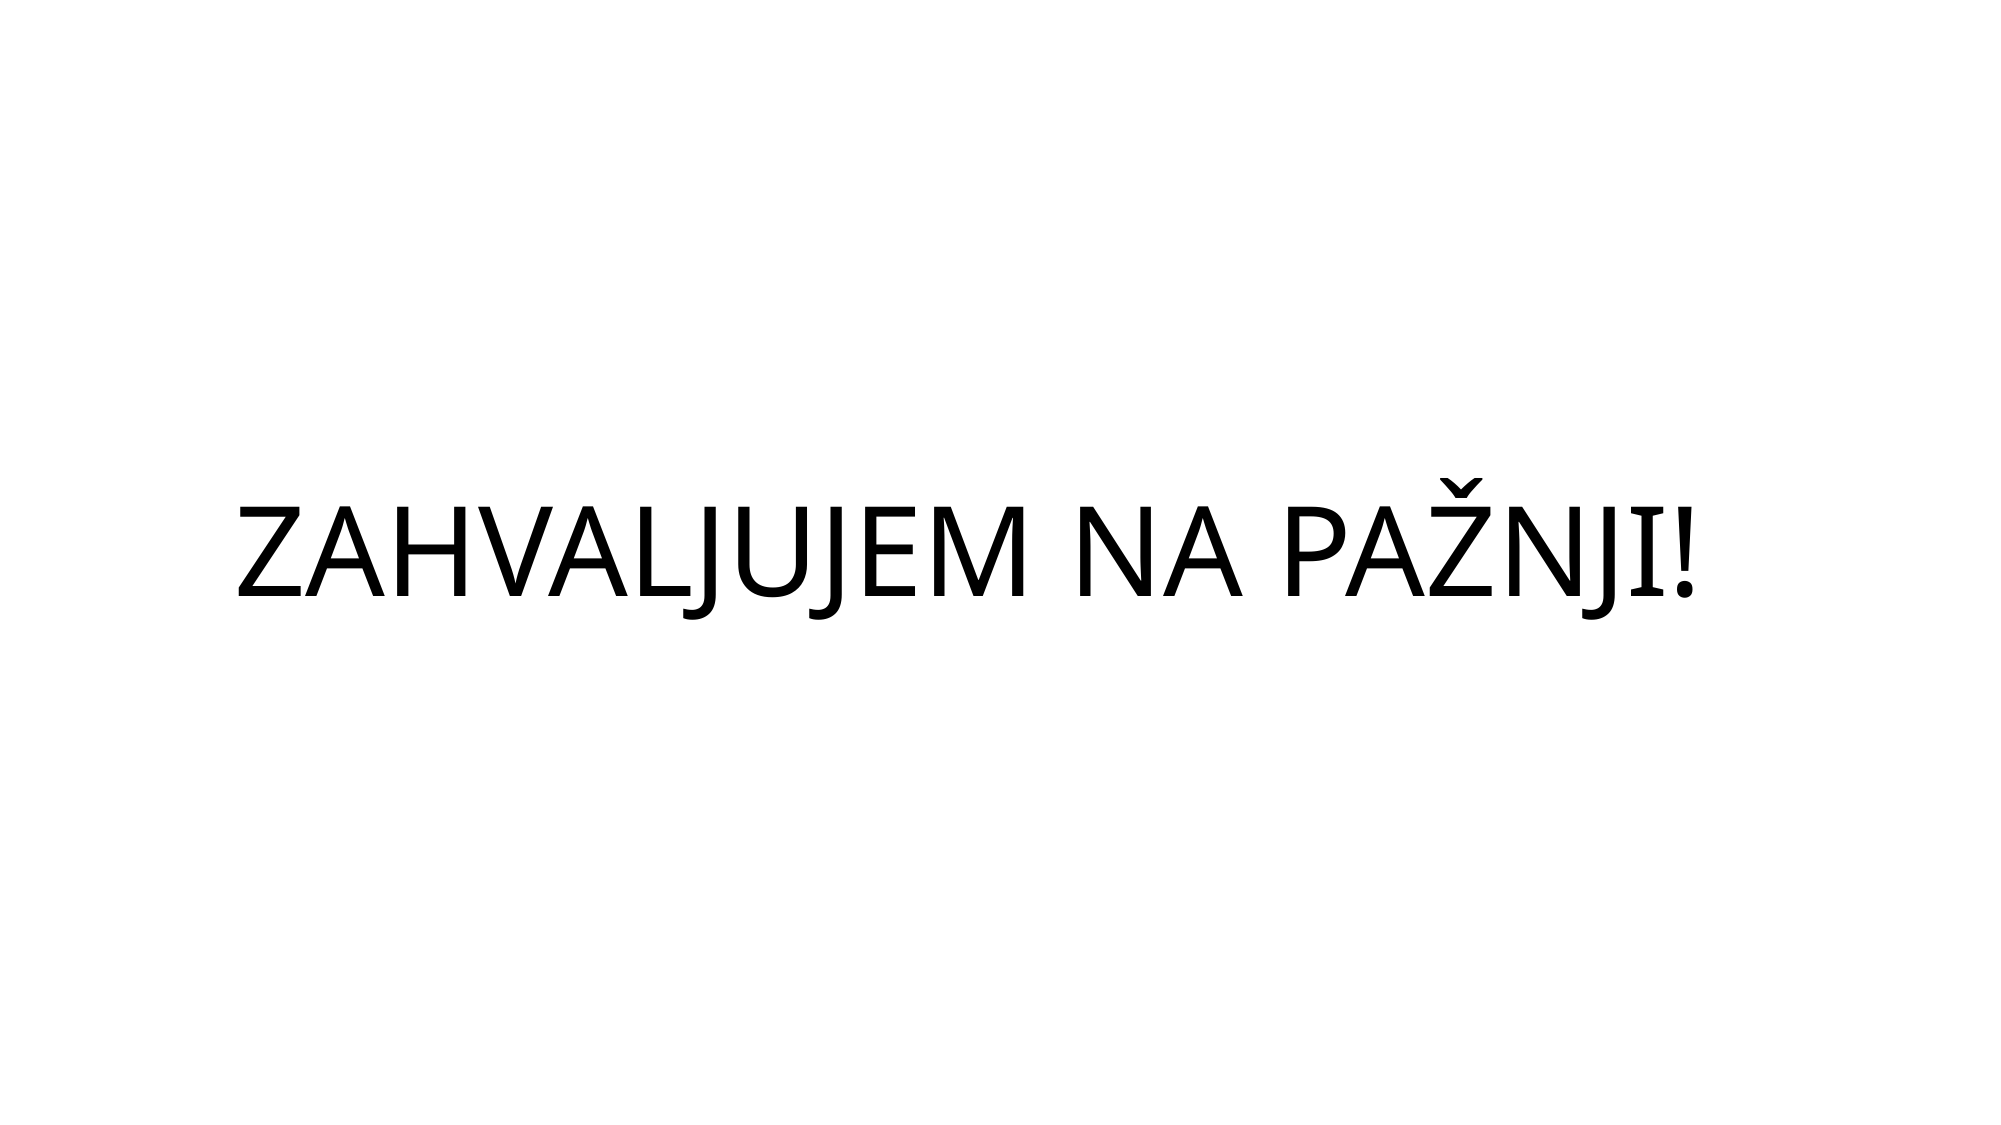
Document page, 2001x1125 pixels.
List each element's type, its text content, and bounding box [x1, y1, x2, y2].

title ZAHVALJUJEM NA PAŽNJI! [106, 338, 1832, 774]
